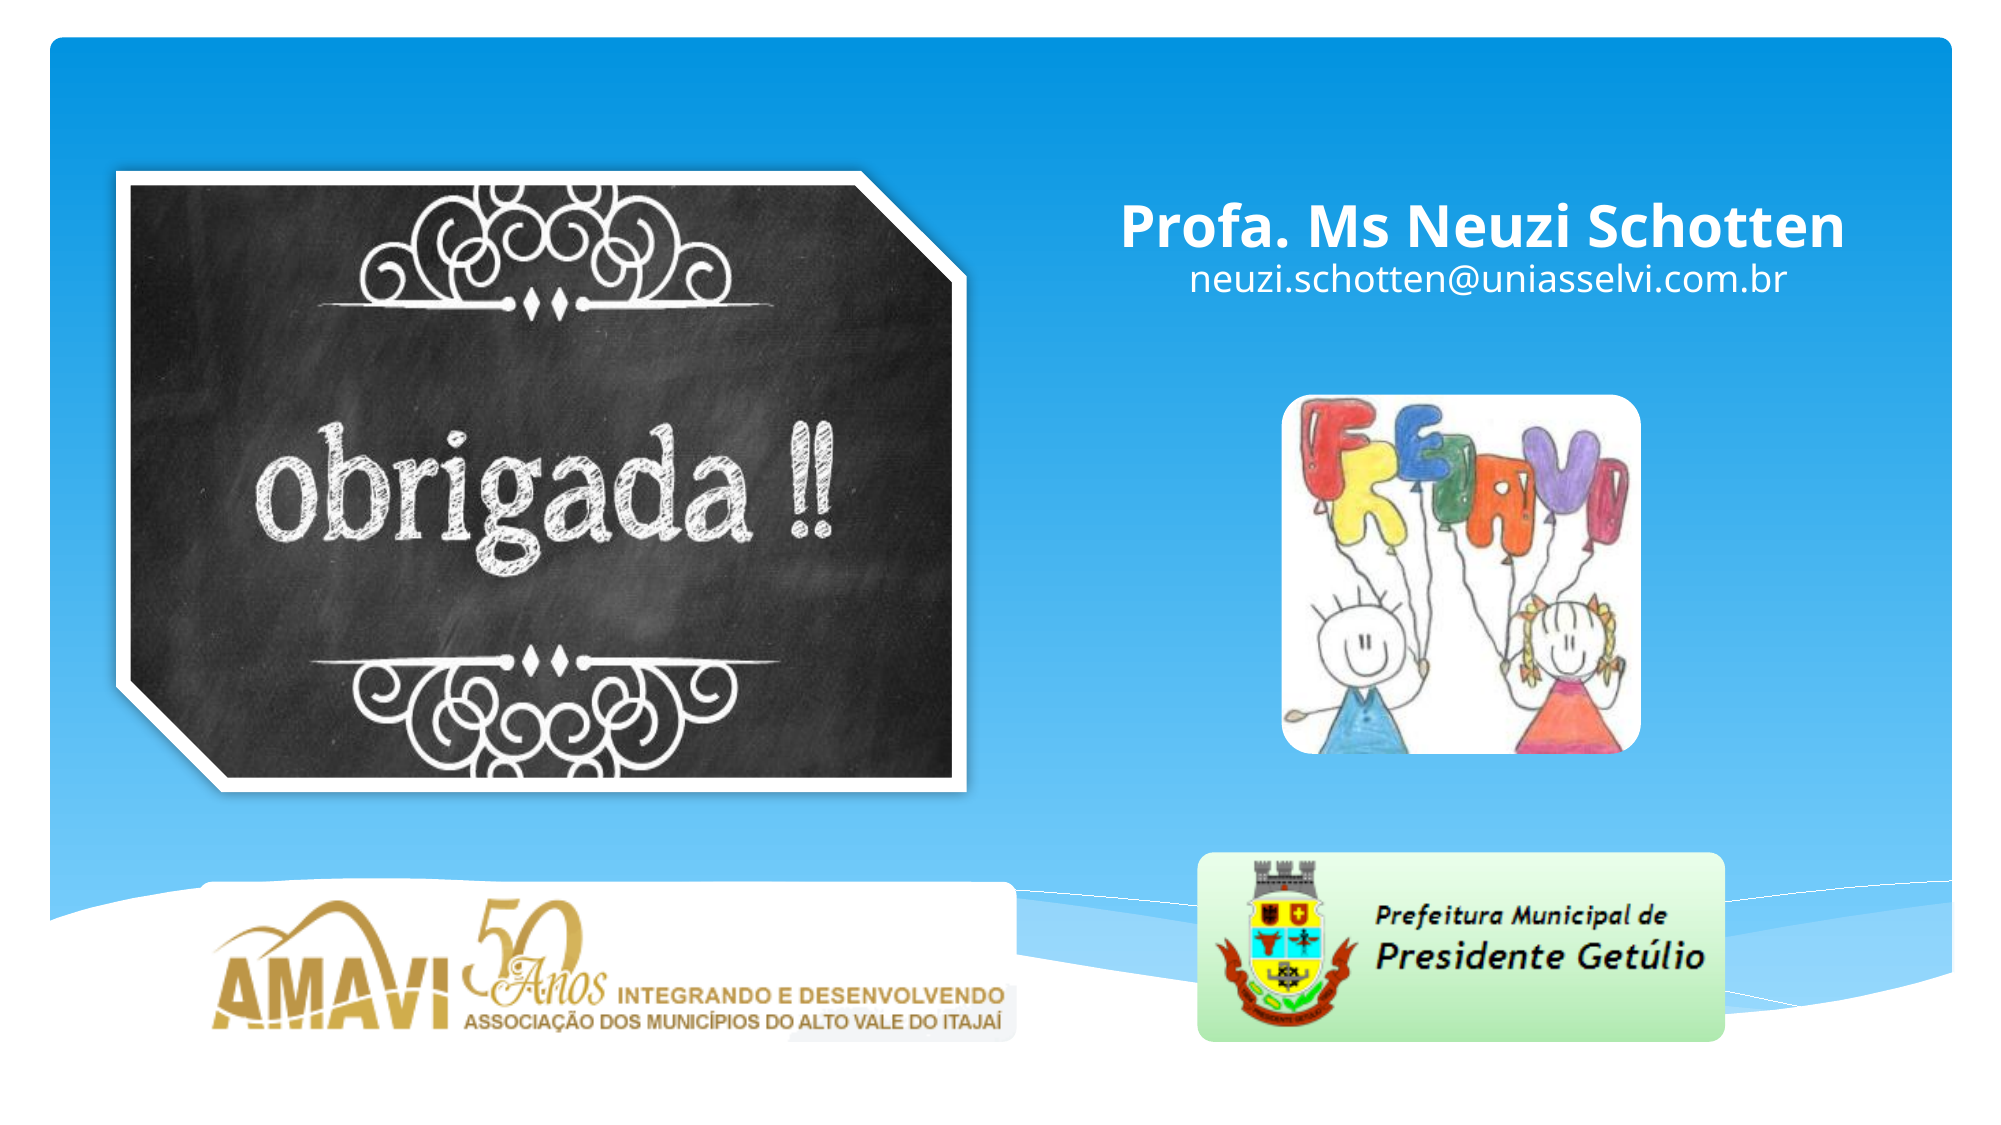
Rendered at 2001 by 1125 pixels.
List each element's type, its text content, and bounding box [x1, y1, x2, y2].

picture [1281, 394, 1642, 754]
picture [1197, 852, 1726, 1043]
picture [198, 881, 1017, 1042]
list neuzi.schotten@uniasselvi.com.br [1070, 247, 1907, 383]
title Profa. Ms Neuzi Schotten [1066, 98, 1900, 268]
picture [123, 177, 960, 786]
